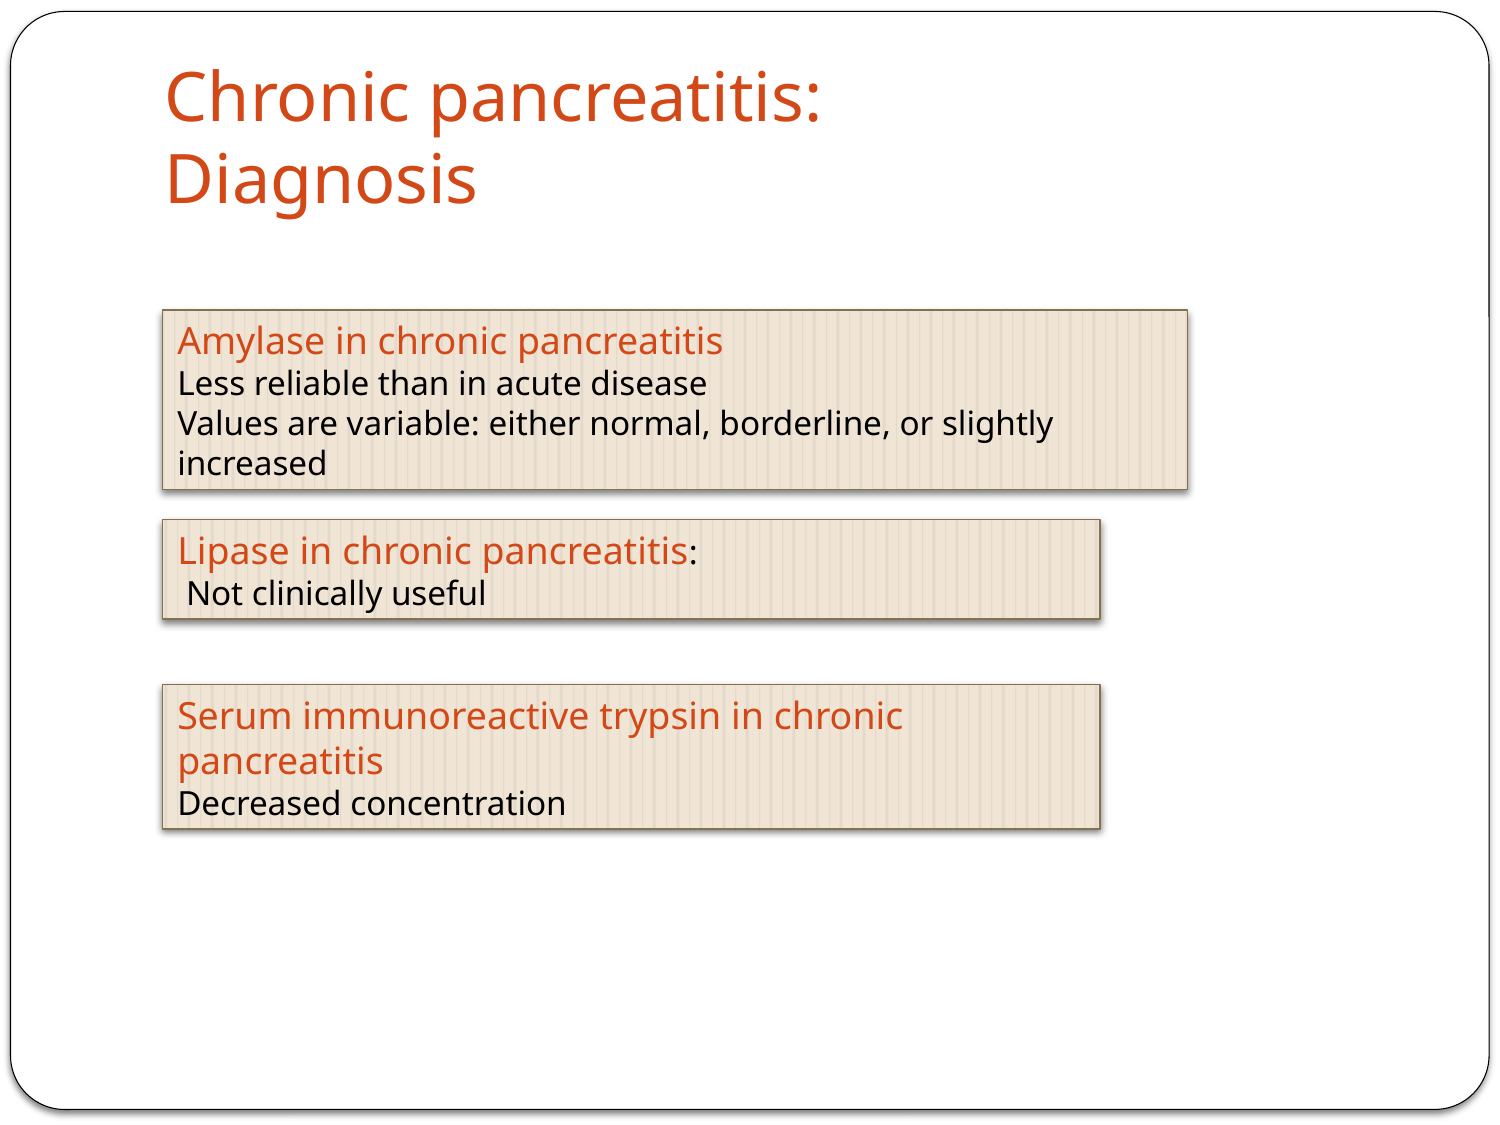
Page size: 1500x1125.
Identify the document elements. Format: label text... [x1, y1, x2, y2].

title Chronic pancreatitis: Diagnosis [150, 45, 1425, 233]
text_box Amylase in chronic pancreatitis Less reliable than in acute disease Values are variable: either normal, borderline, or slightly increased [162, 309, 1188, 490]
text_box Lipase in chronic pancreatitis: Not clinically useful [162, 519, 1101, 620]
text_box Serum immunoreactive trypsin in chronic pancreatitis Decreased concentration [162, 684, 1101, 830]
